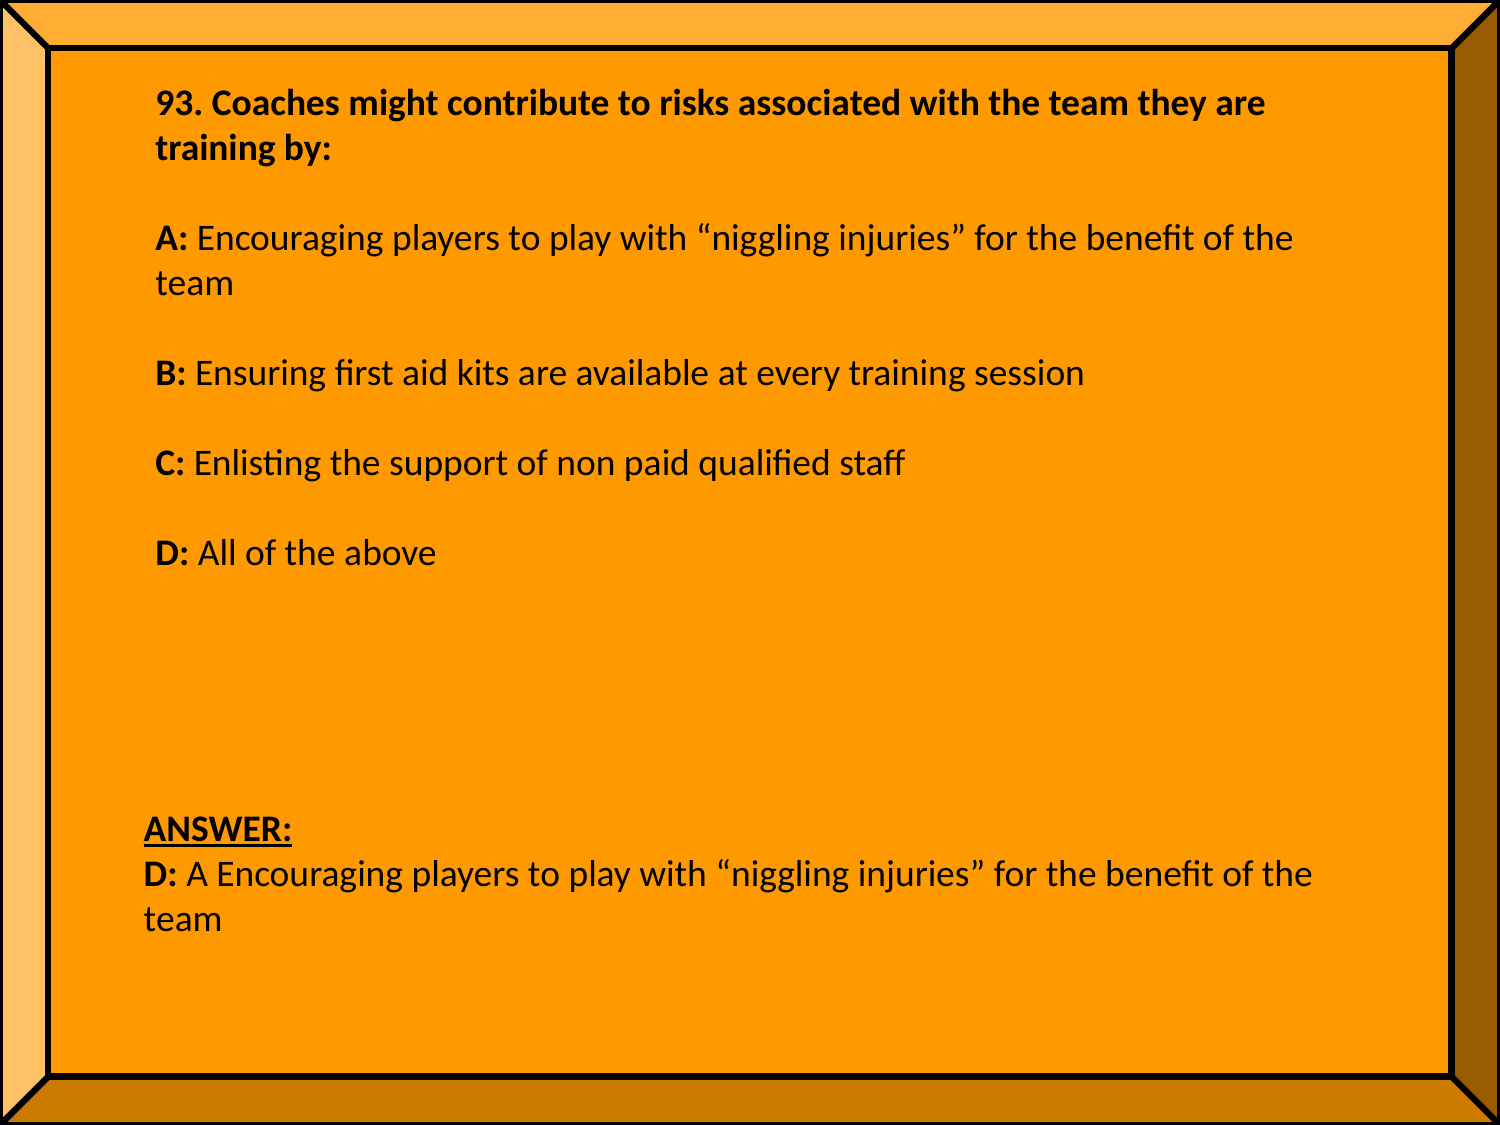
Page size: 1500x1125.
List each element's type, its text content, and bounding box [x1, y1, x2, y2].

text_box ANSWER: D: A Encouraging players to play with “niggling injuries” for the benefit of the team [128, 796, 1383, 992]
text_box 93. Coaches might contribute to risks associated with the team they are training by: A: Encouraging players to play with “niggling injuries” for the benefit of the team B: Ensuring first aid kits are available at every training session C: Enlisting the support of non paid qualified staff D: All of the above [140, 70, 1371, 625]
